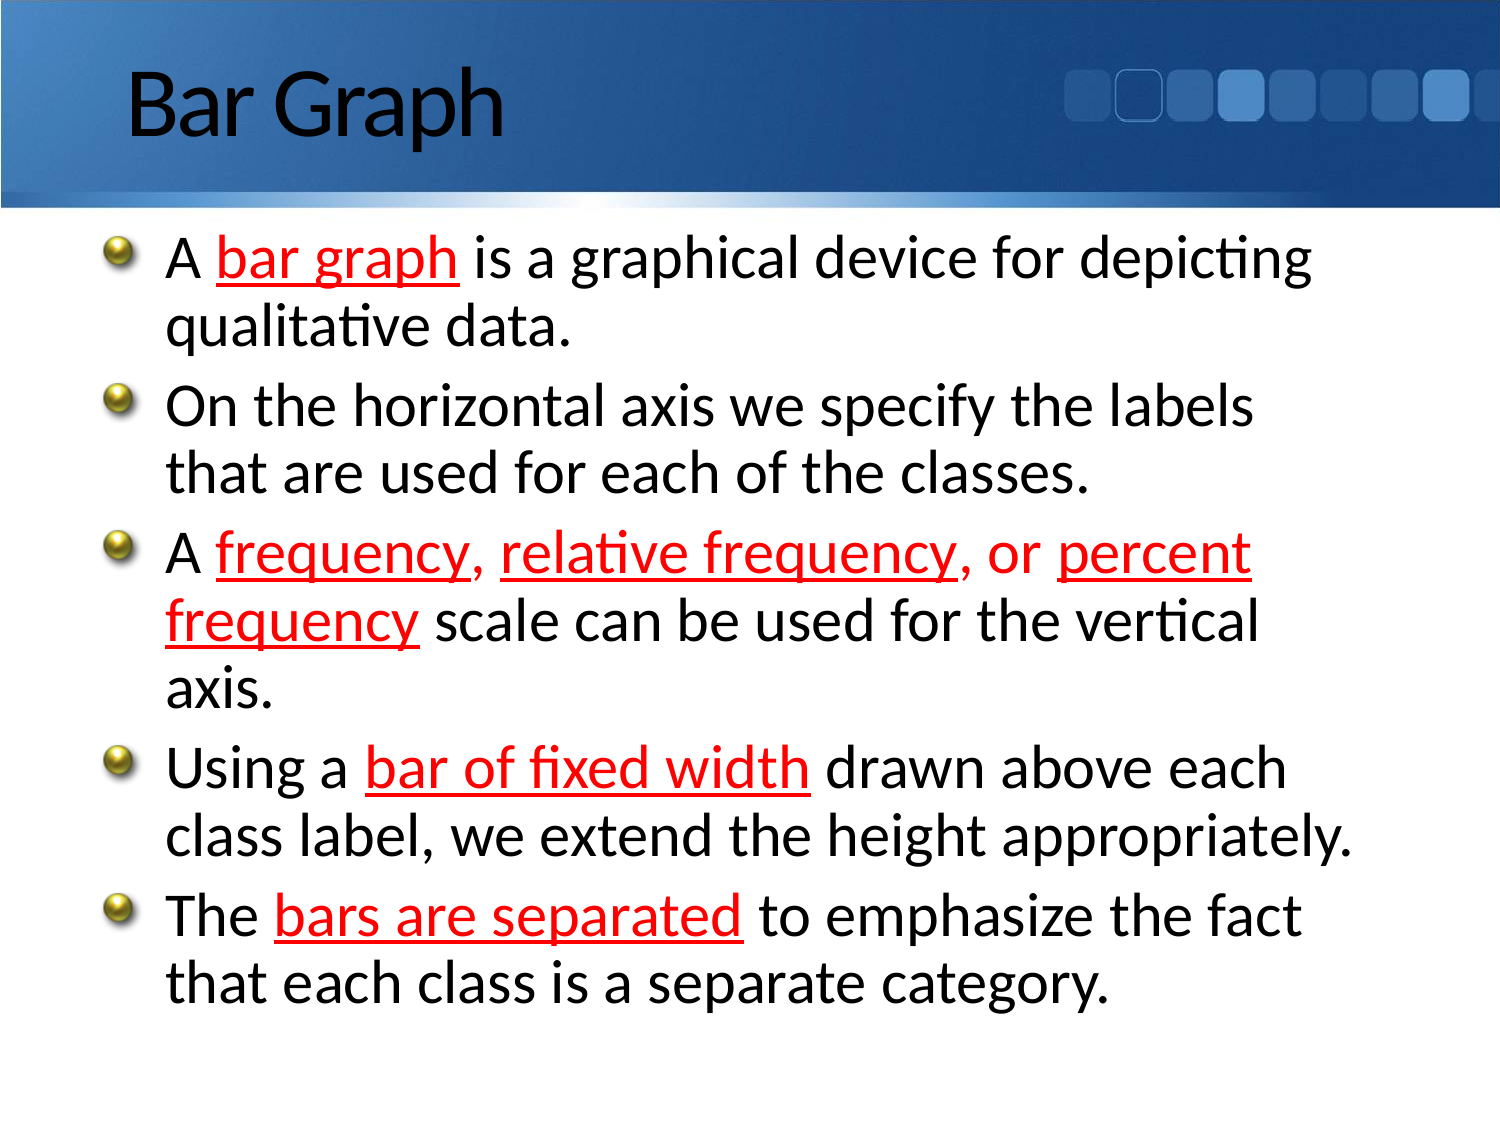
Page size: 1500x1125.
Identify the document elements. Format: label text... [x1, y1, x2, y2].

title Bar Graph [125, 50, 1400, 159]
picture [0, 0, 1500, 1125]
list A bar graph is a graphical device for depicting qualitative data. On the horizontal axis we specify the labels that are used for each of the classes. A frequency, relative frequency, or percent frequency scale can be used for the vertical axis. Using a bar of fixed width drawn above each class label, we extend the height appropriately. The bars are separated to emphasize the fact that each class is a separate category. [99, 224, 1375, 1036]
